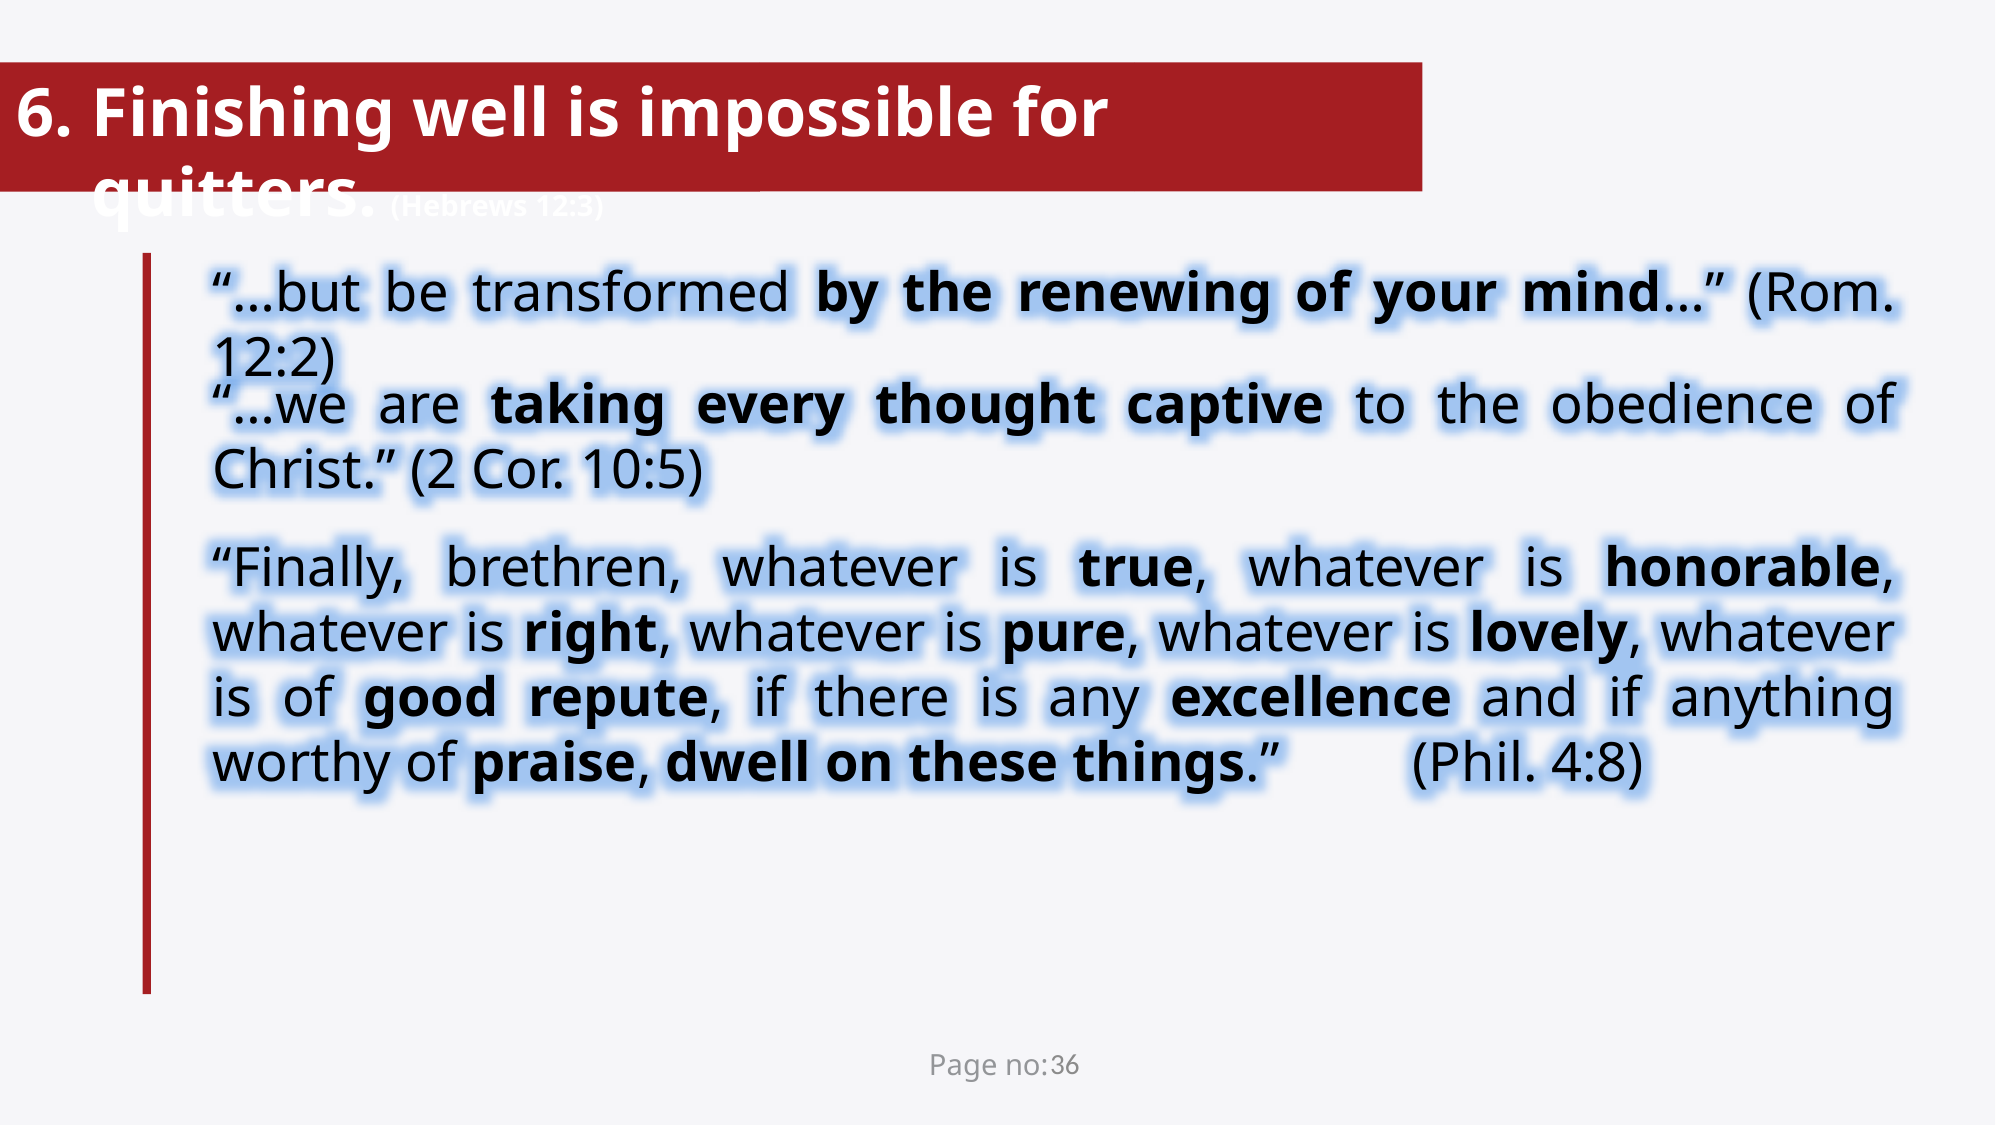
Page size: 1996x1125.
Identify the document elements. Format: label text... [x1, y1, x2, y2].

text_box “…we are taking every thought captive to the obedience of Christ.” (2 Cor. 10:5) [198, 362, 1911, 508]
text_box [1, 62, 1423, 194]
text_box “…but be transformed by the renewing of your mind…” (Rom. 12:2) [198, 249, 1911, 352]
text_box “Finally, brethren, whatever is true, whatever is honorable, whatever is right, whatever is pure, whatever is lovely, whatever is of good repute, if there is any excellence and if anything worthy of praise, dwell on these things.” (Phil. 4:8) [198, 524, 1911, 800]
